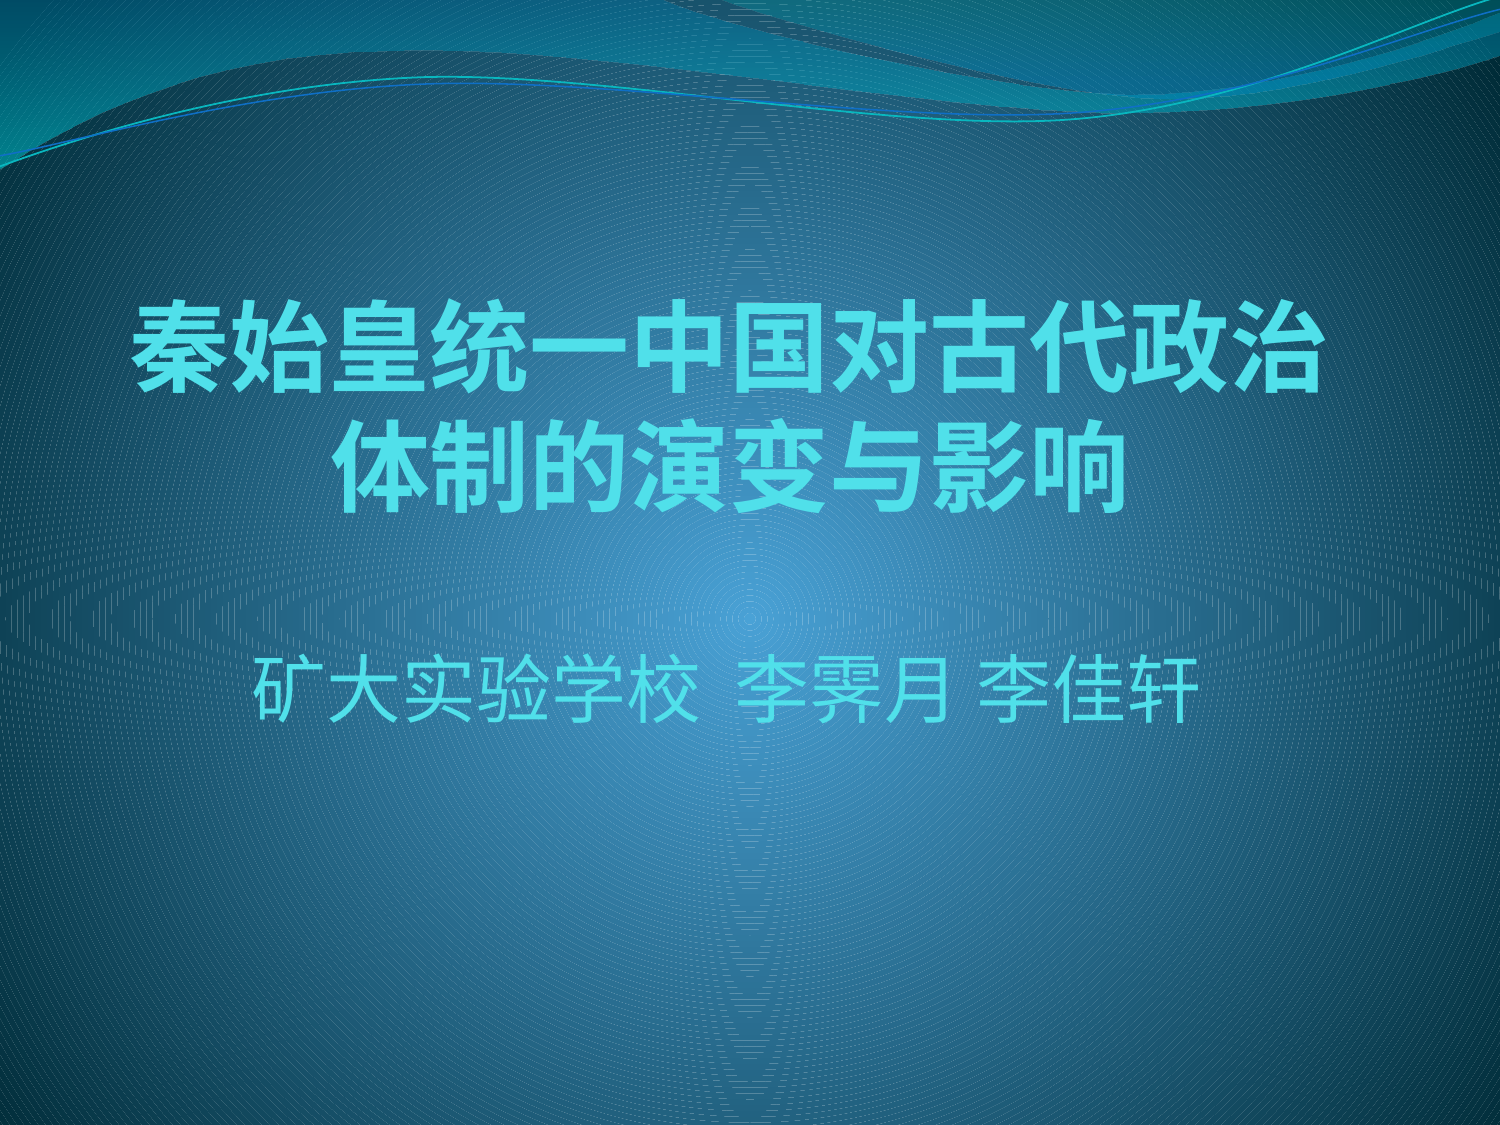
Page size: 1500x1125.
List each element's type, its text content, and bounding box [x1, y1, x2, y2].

title 秦始皇统一中国对古代政治体制的演变与影响 [87, 224, 1376, 525]
subtitle 矿大实验学校 李霁月 李佳轩 [87, 529, 1376, 818]
